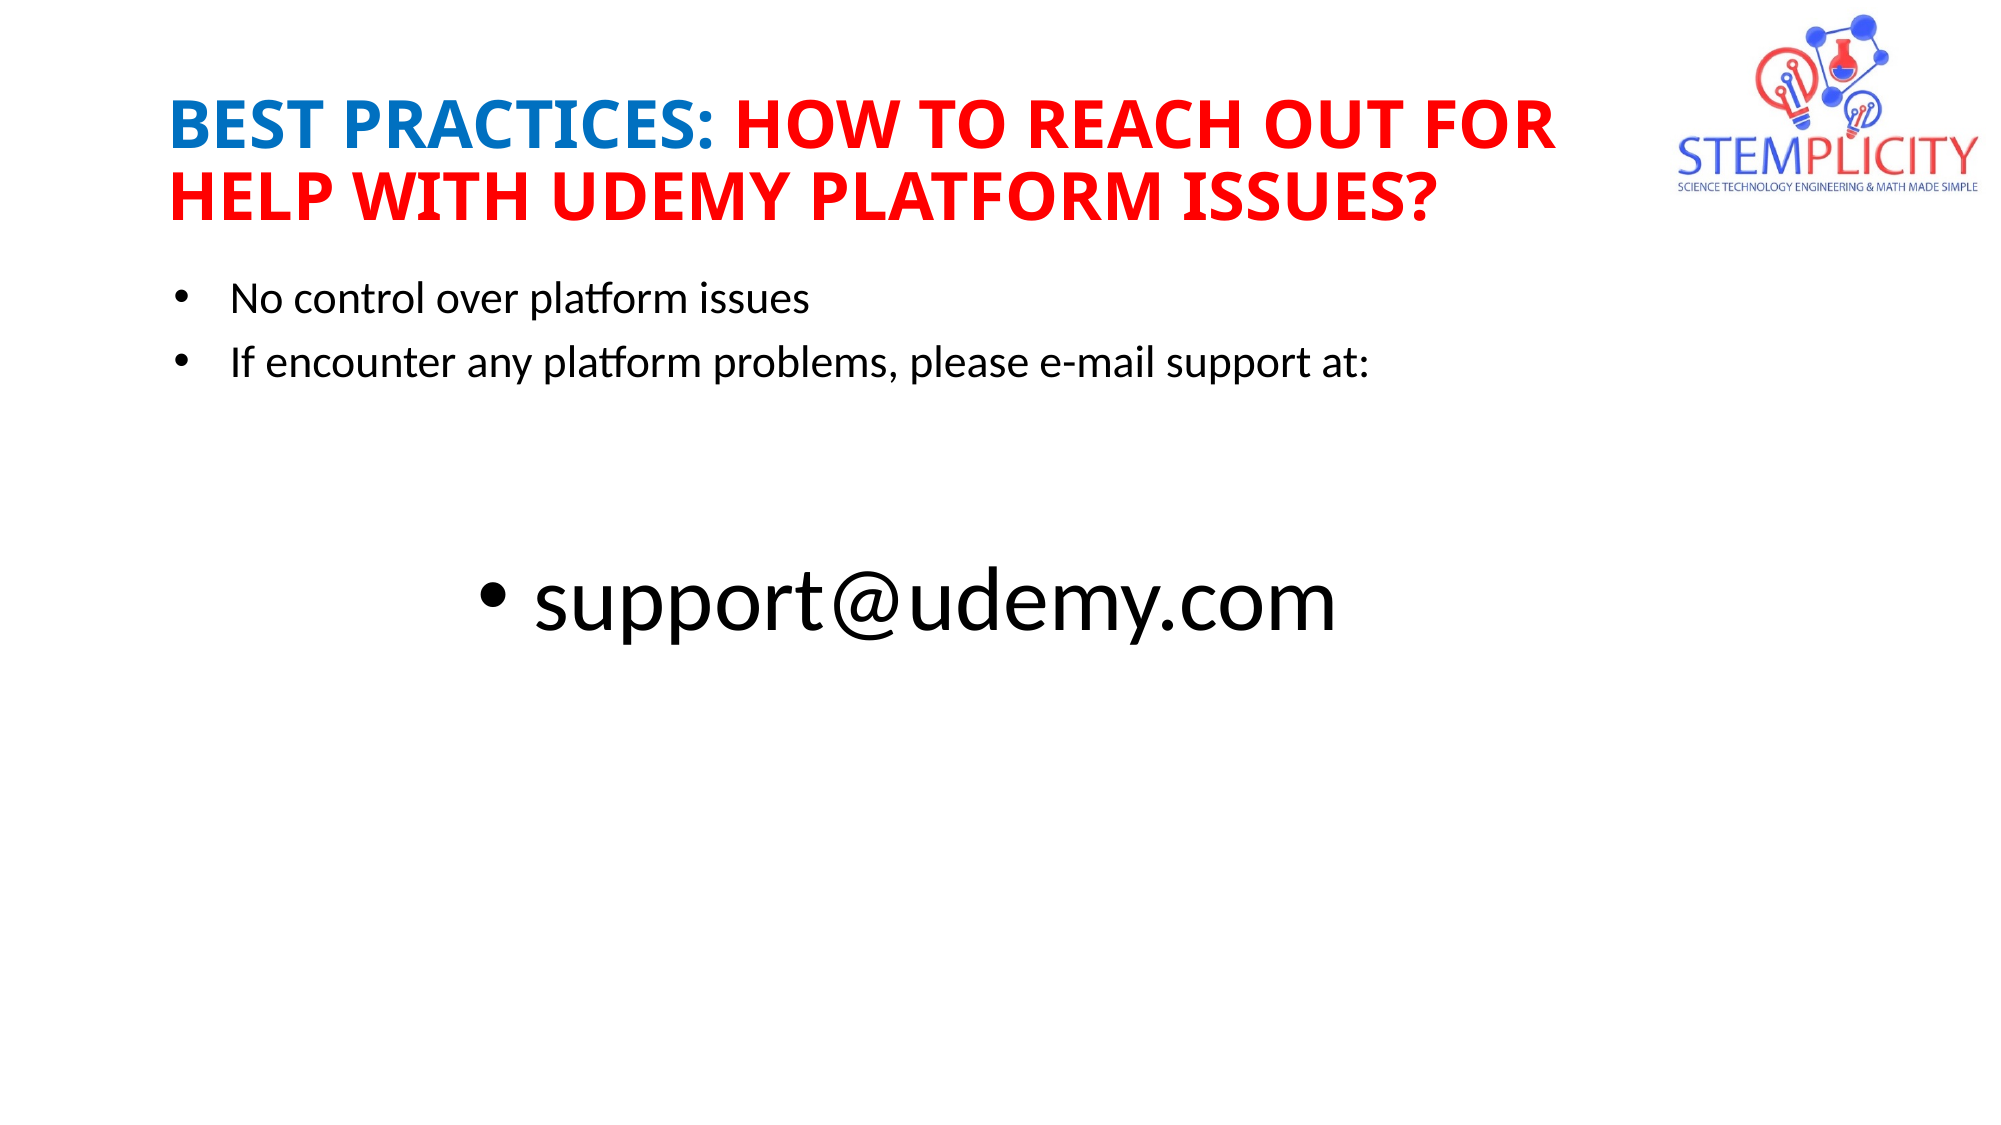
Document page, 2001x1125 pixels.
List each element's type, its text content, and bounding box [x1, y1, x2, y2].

text_box BEST PRACTICES: HOW TO REACH OUT FOR HELP WITH UDEMY PLATFORM ISSUES? [152, 53, 1625, 272]
picture [1670, 7, 1986, 201]
text_box No control over platform issues If encounter any platform problems, please e-mail support at: [158, 260, 2000, 1003]
